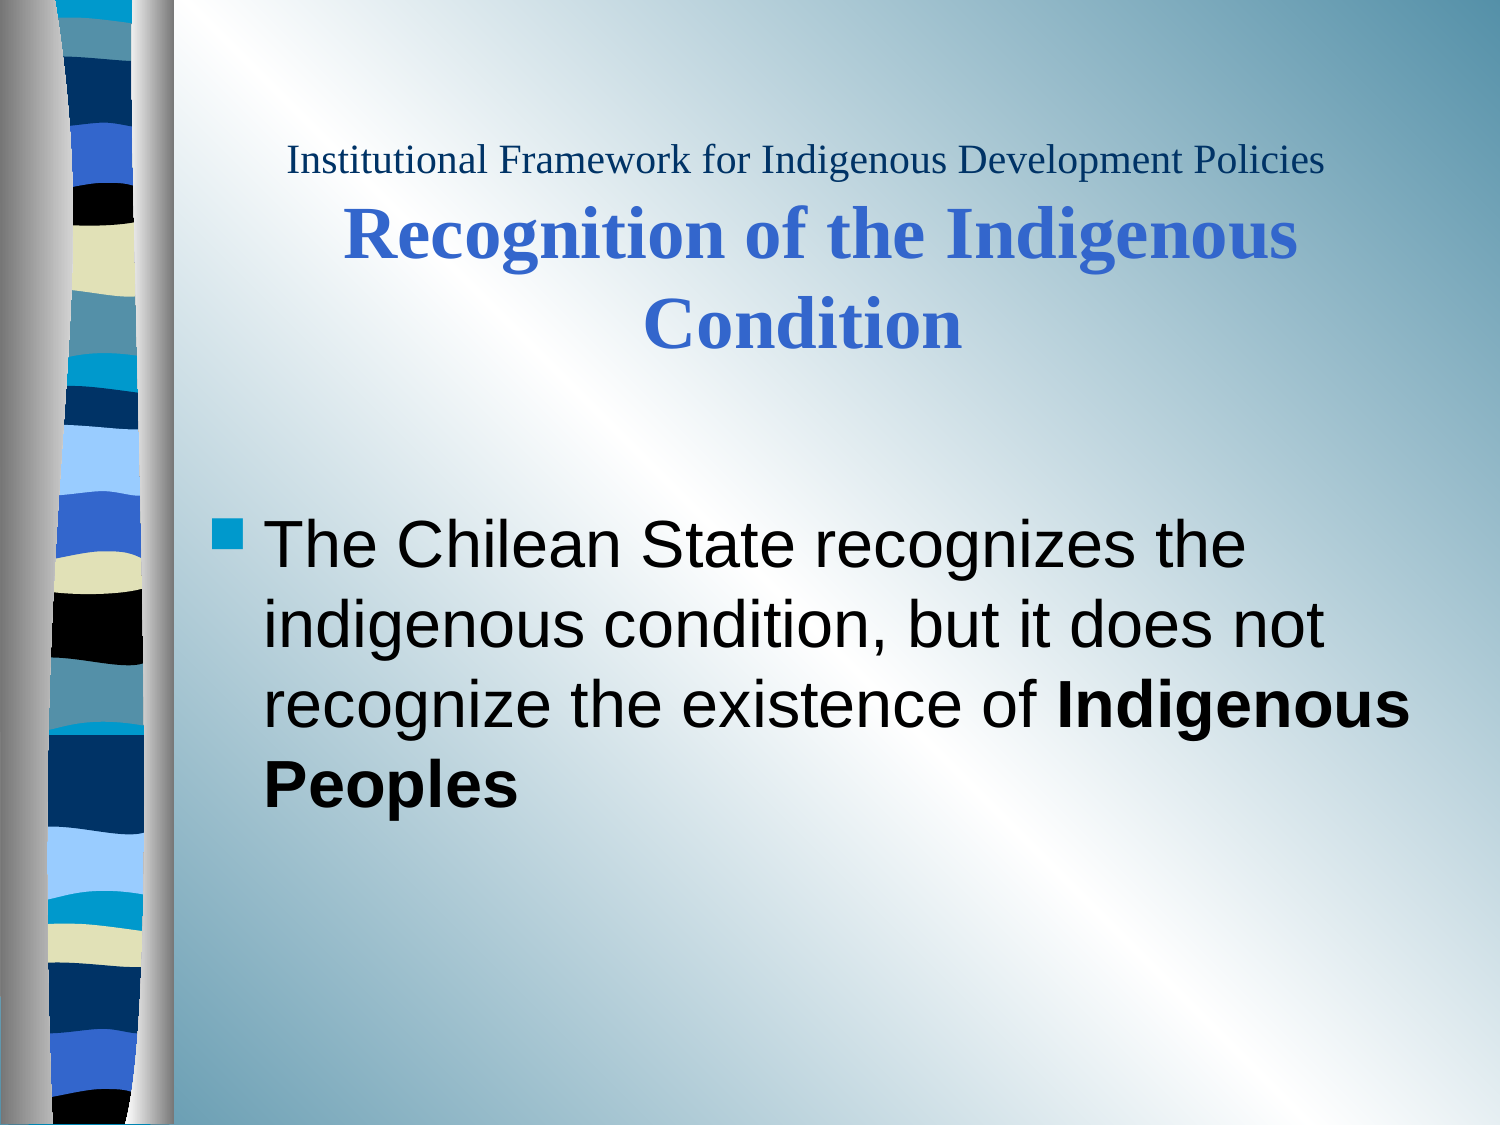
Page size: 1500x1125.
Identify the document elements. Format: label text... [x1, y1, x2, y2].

title Institutional Framework for Indigenous Development Policies Recognition of the Indigenous Condition [174, 149, 1451, 338]
list The Chilean State recognizes the indigenous condition, but it does not recognize the existence of Indigenous Peoples [192, 399, 1468, 1001]
